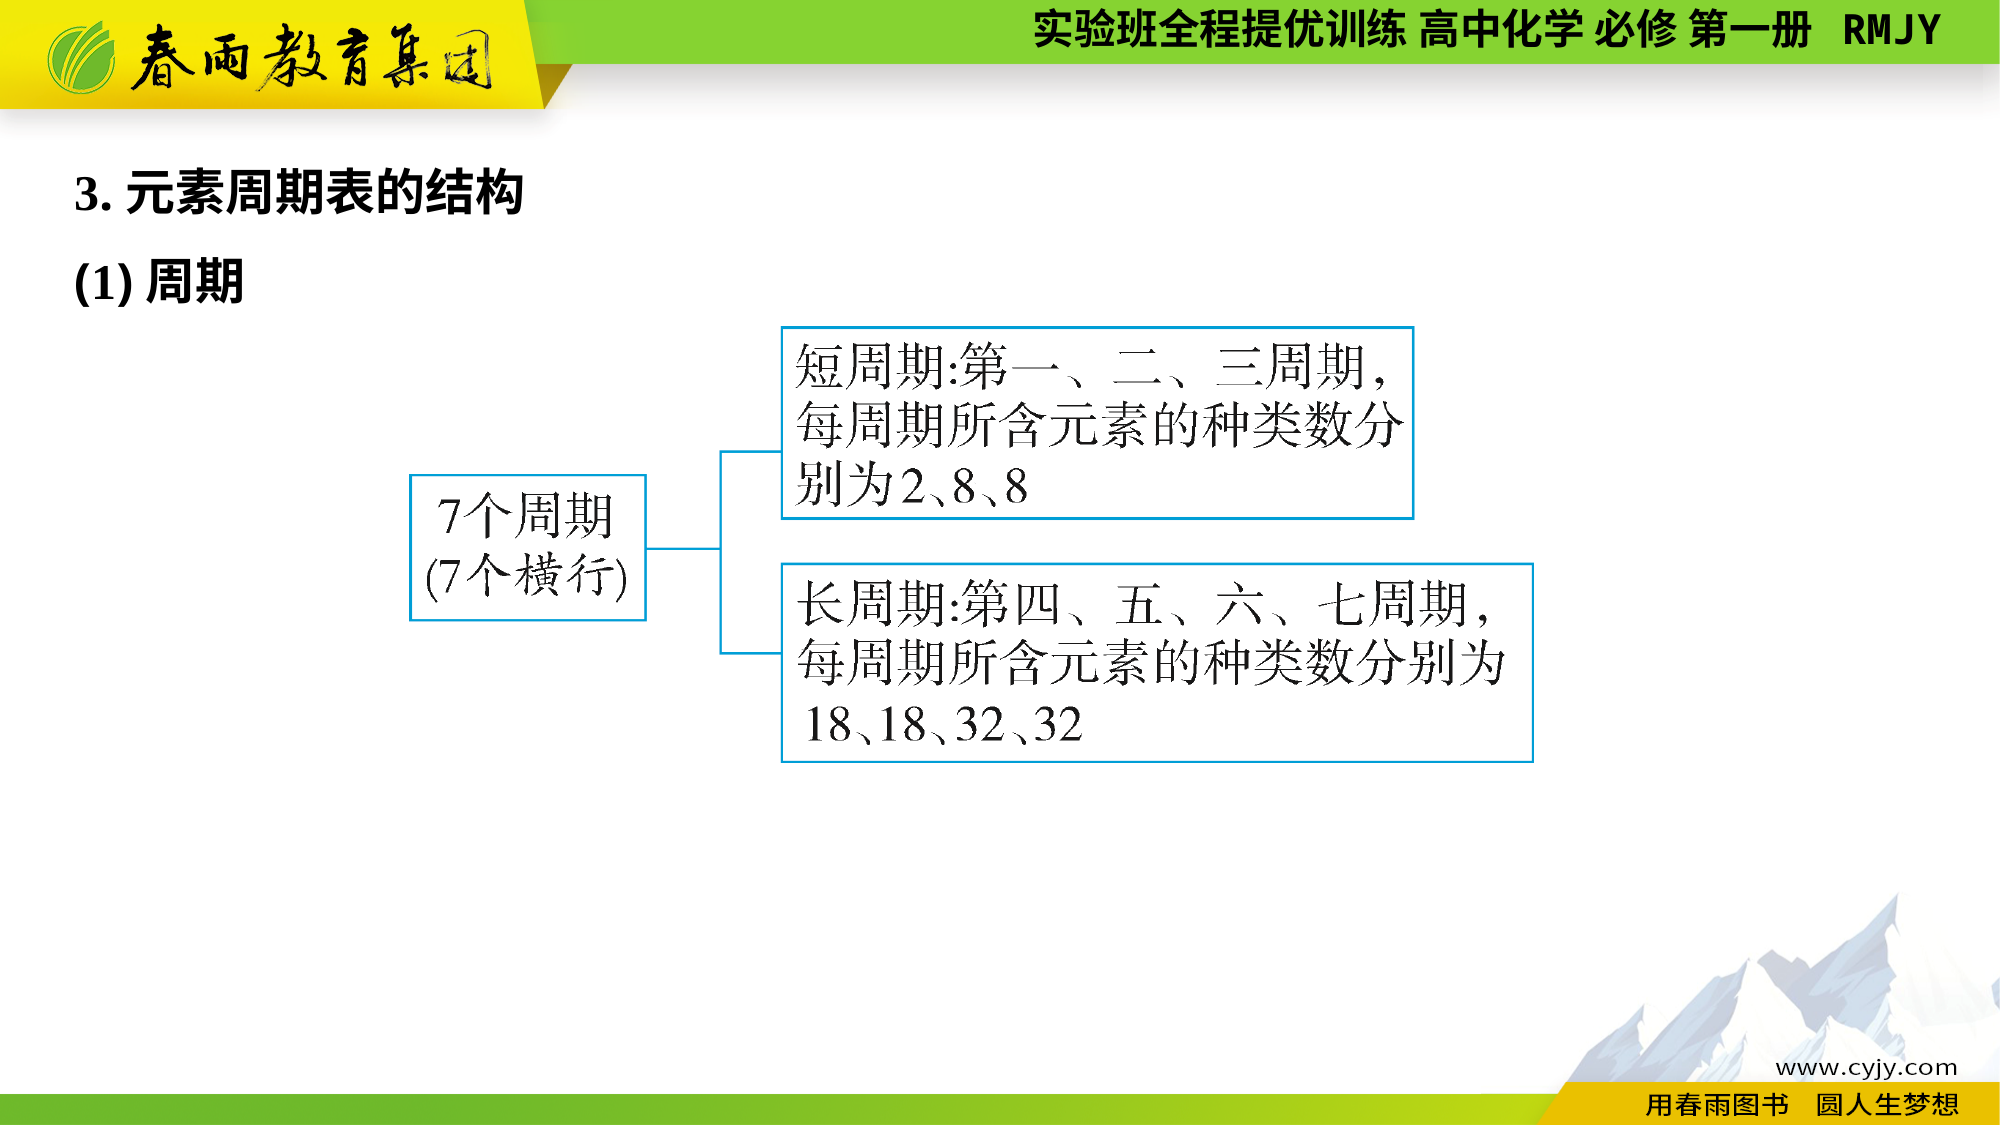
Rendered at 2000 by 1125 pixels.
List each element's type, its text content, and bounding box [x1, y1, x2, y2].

picture [0, 0, 2000, 1125]
list 3.元素周期表的结构 (1)周期 [59, 122, 1944, 308]
